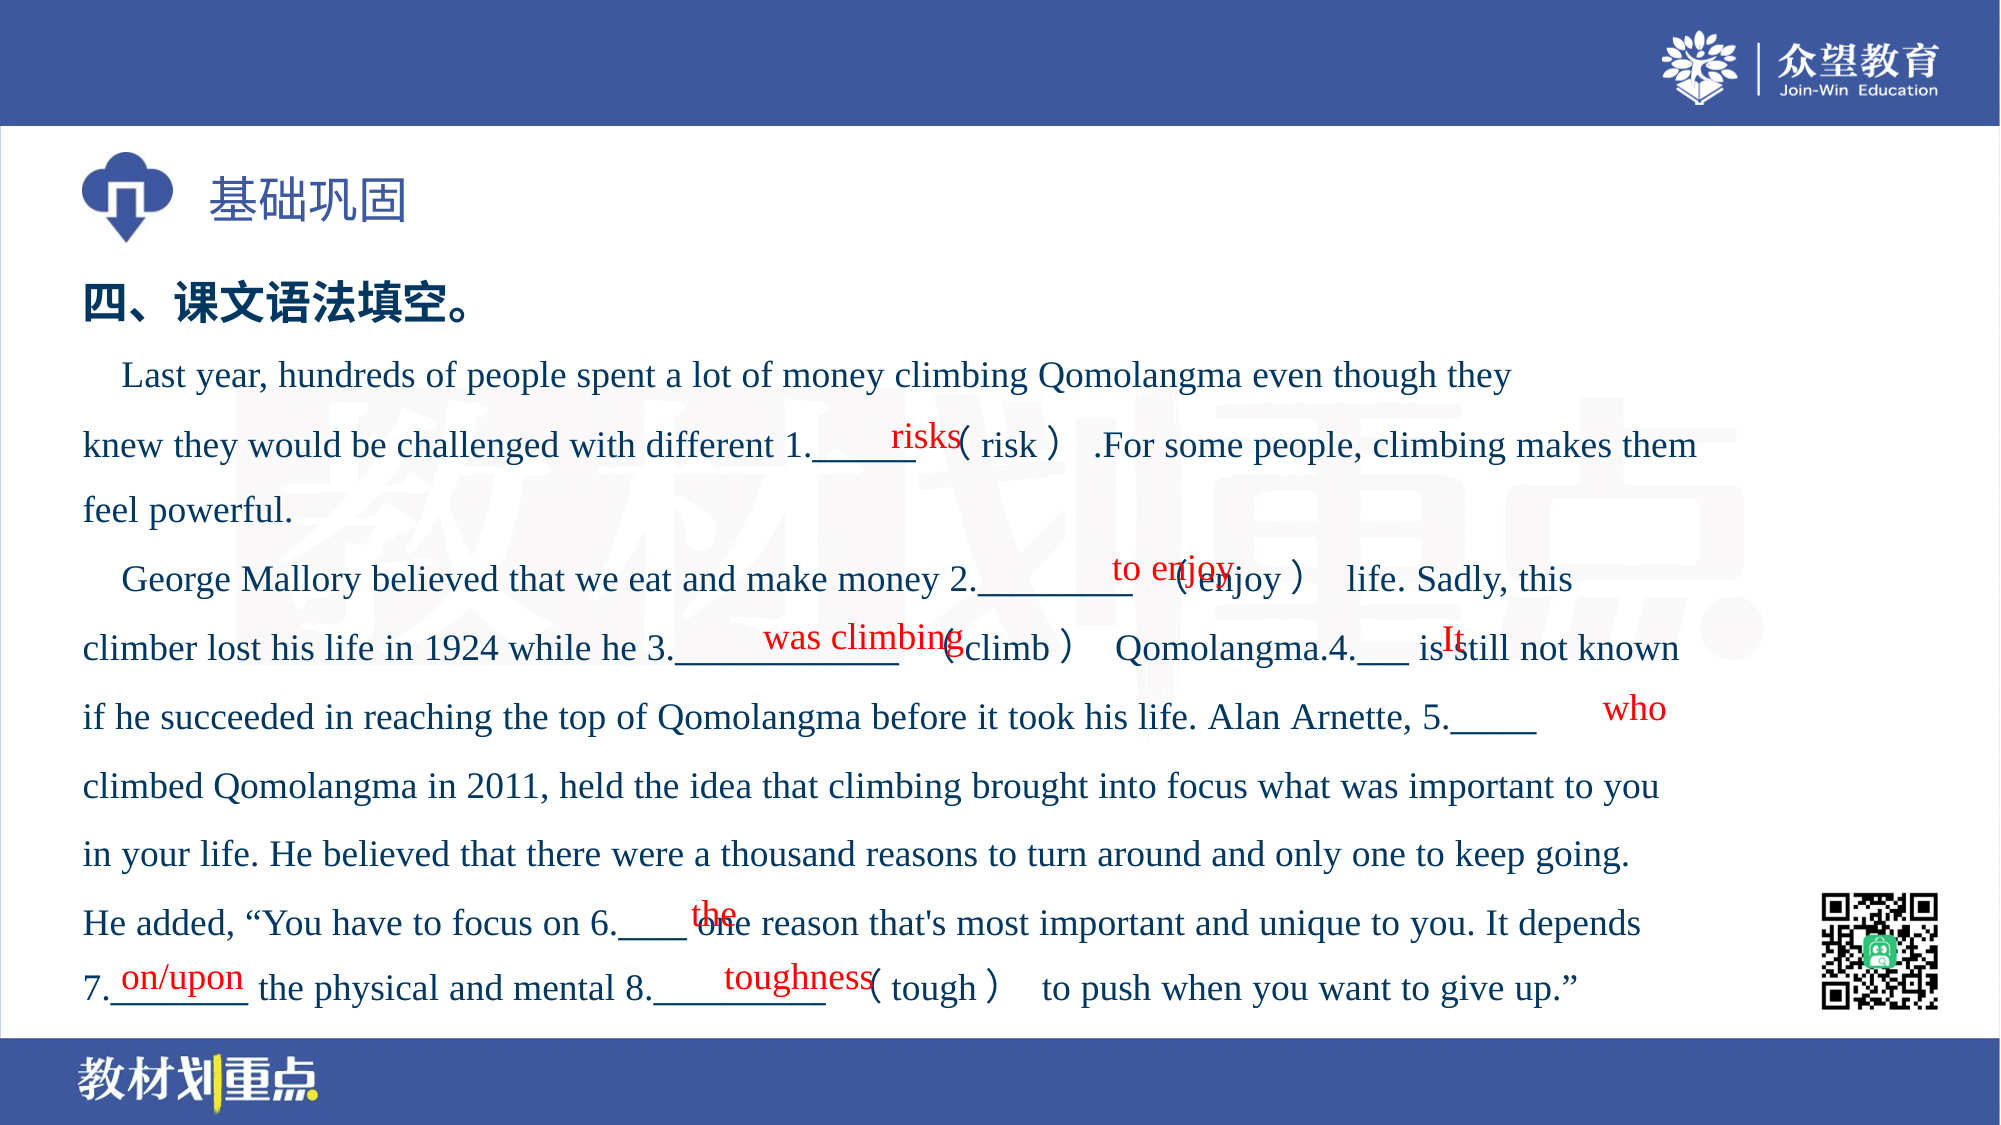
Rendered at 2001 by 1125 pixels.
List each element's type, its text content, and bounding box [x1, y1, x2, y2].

text_box knew they would be challenged with different 1.______ （risk）.For some people, climbing makes them feel powerful. [82, 396, 1817, 523]
text_box was climbing [744, 592, 983, 650]
text_box It [1428, 594, 1479, 653]
text_box the [677, 869, 751, 928]
text_box who [1588, 663, 1681, 722]
text_box risks [877, 391, 976, 450]
text_box Last year, hundreds of people spent a lot of money climbing Qomolangma even though they [82, 330, 1817, 388]
text_box George Mallory believed that we eat and make money 2._________ （enjoy） life. Sadly, this climber lost his life in 1924 while he 3._____________ （climb） Qomolangma.4.___ is still not known if he succeeded in reaching the top of Qomolangma before it took his life. Alan Arnette, 5._____ climbed Qomolangma in 2011, held the idea that climbing brought into focus what was important to you in your life. He believed that there were a thousand reasons to turn around and only one to keep going. He added, “You have to focus on 6.____ one reason that's most important and unique to you. It depends 7.________ the physical and mental 8.__________ （tough） to push when you want to give up.” [82, 530, 1817, 1001]
picture [0, 0, 2000, 1125]
text_box to enjoy [1094, 523, 1253, 582]
text_box toughness [710, 932, 888, 991]
text_box on/upon [107, 932, 258, 991]
text_box 四、课文语法填空。 [82, 247, 1817, 330]
